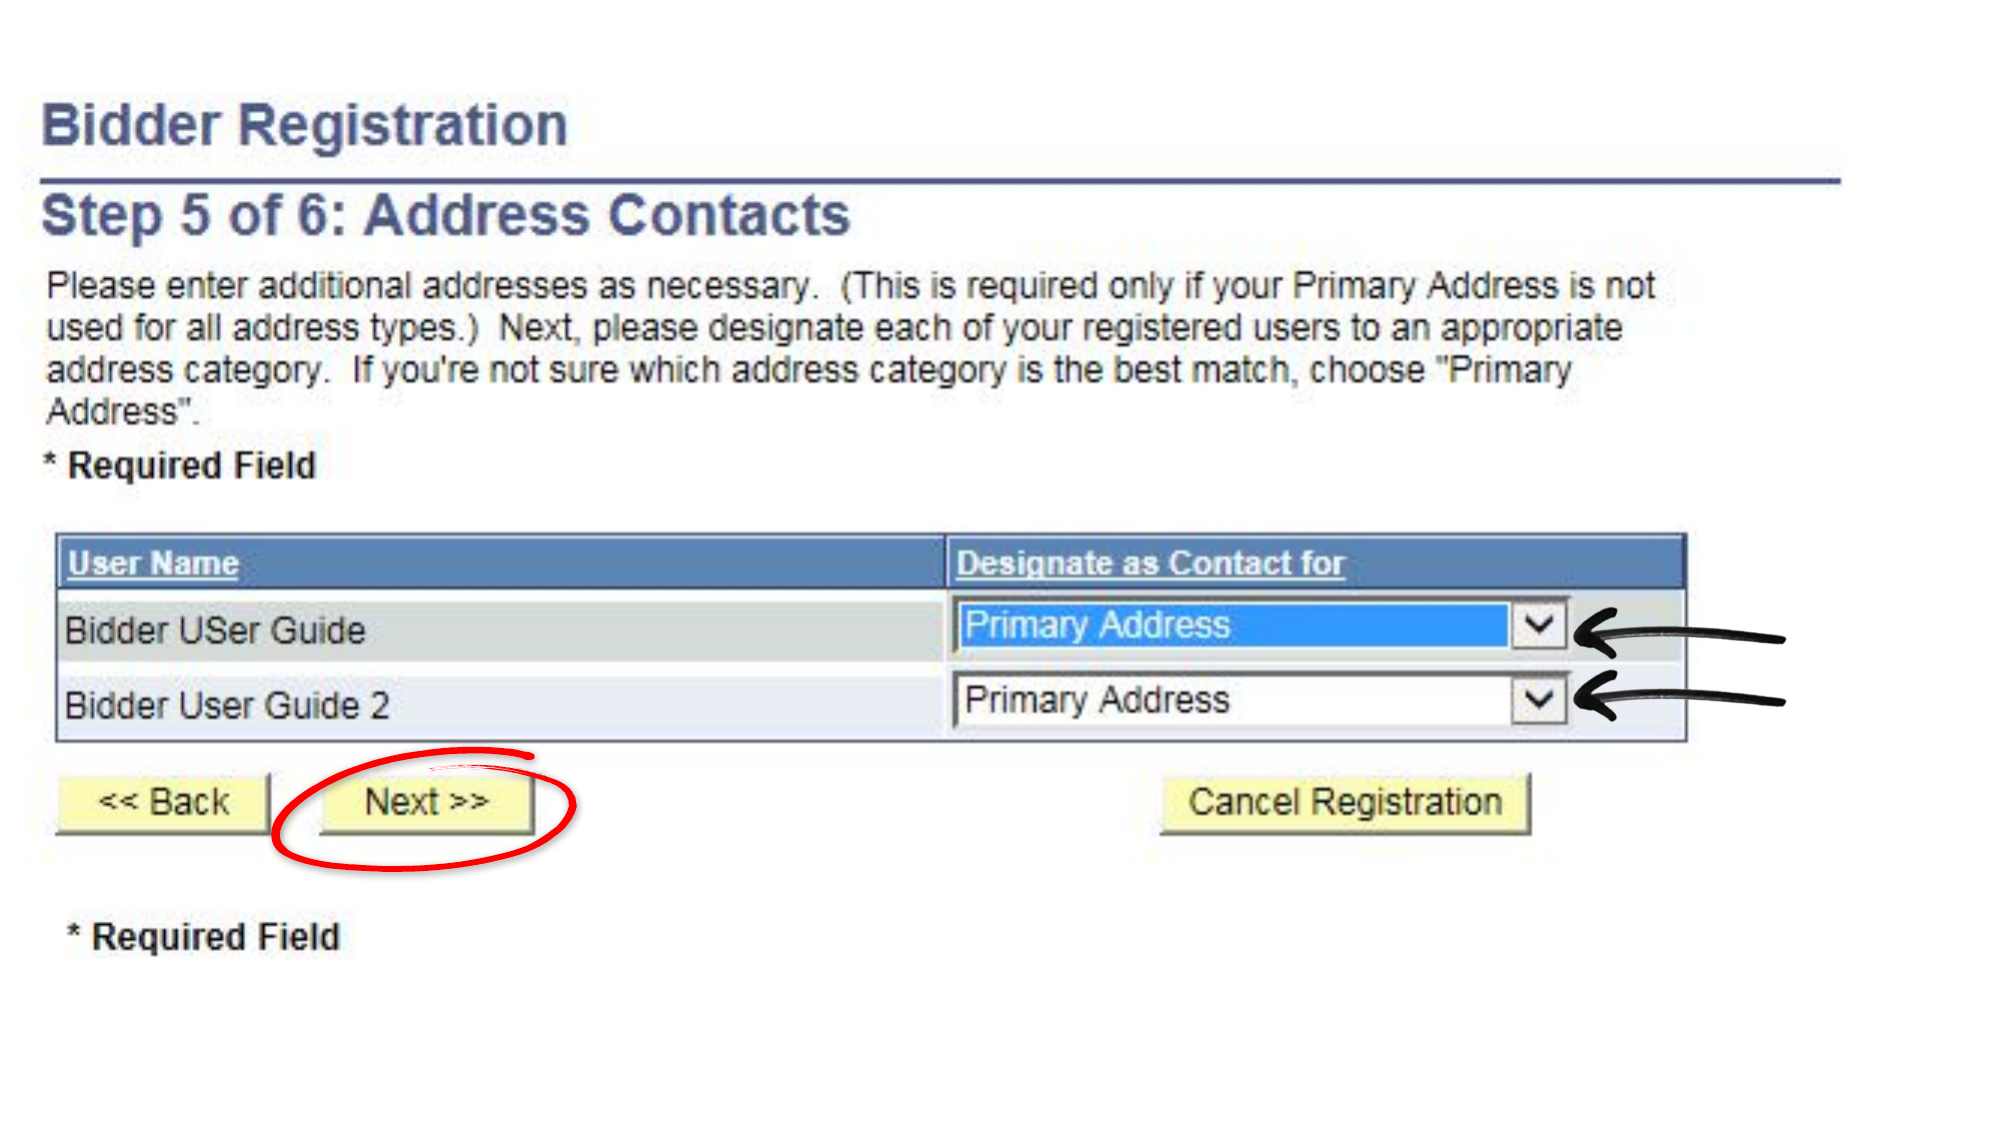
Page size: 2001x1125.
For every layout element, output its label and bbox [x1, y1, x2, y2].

picture [20, 0, 1965, 1125]
text_box [1578, 581, 1777, 747]
